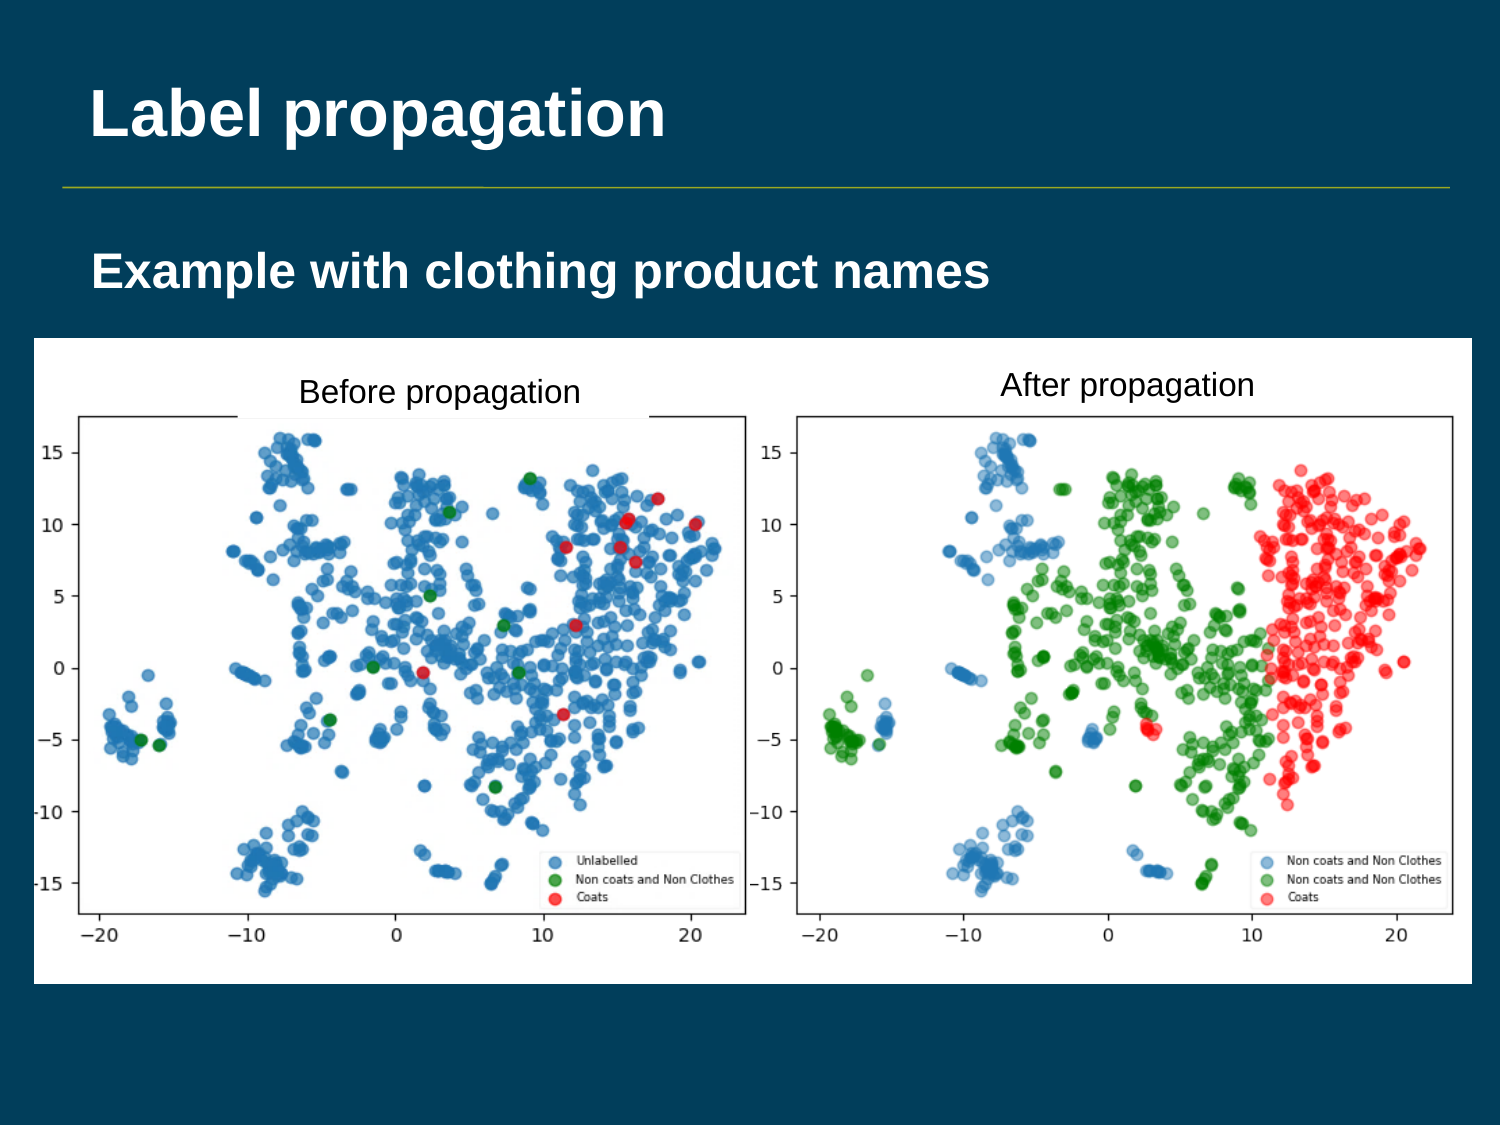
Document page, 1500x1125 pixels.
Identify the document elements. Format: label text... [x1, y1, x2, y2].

text_box Example with clothing product names [76, 230, 1407, 306]
text_box Label propagation [75, 62, 1351, 250]
picture [749, 339, 1471, 983]
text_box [34, 337, 748, 985]
